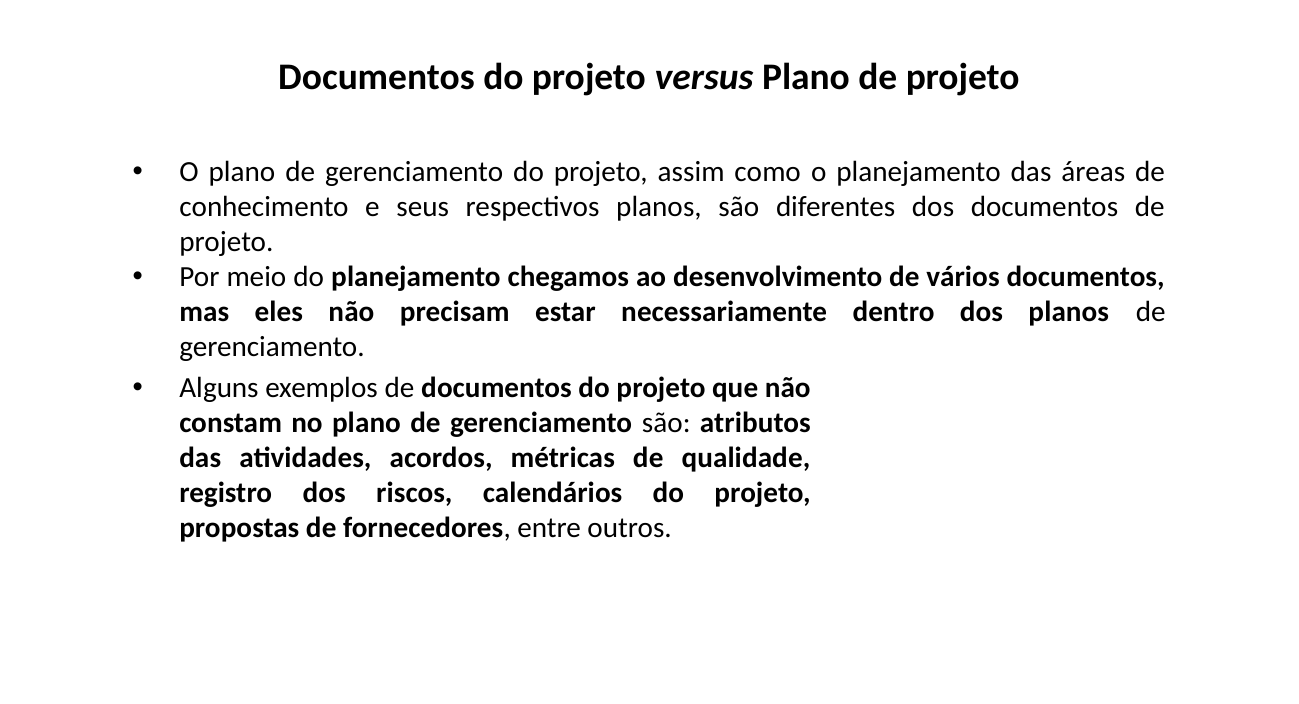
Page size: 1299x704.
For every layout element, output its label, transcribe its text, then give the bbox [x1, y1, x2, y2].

text_box Documentos do projeto versus Plano de projeto [0, 44, 1299, 106]
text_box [117, 144, 1181, 554]
